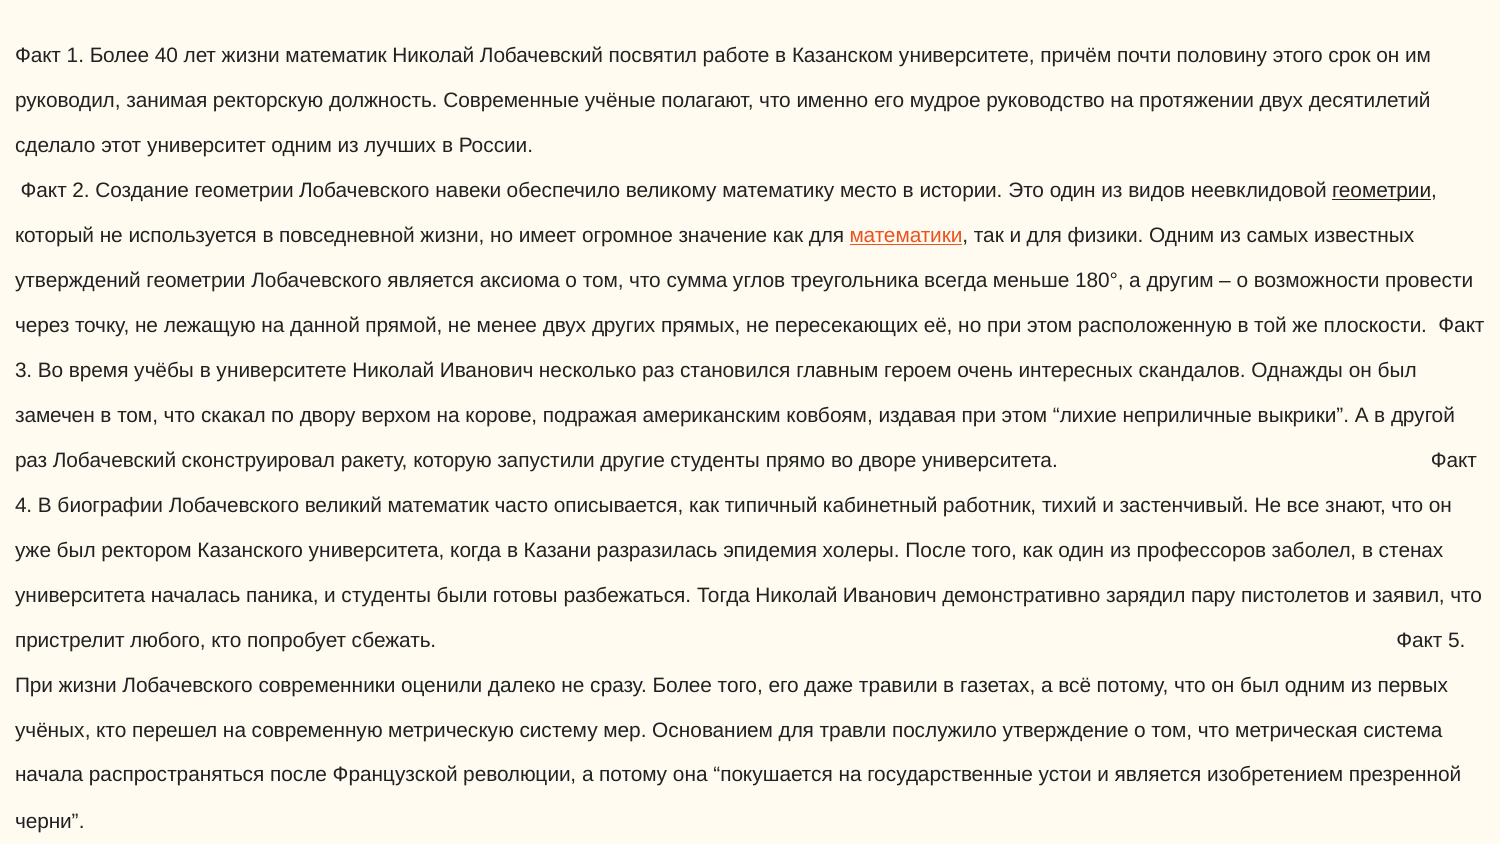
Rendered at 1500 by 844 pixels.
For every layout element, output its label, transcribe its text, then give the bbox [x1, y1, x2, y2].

text_box Факт 1. Более 40 лет жизни математик Николай Лобачевский посвятил работе в Казанском университете, причём почти половину этого срок он им руководил, занимая ректорскую должность. Современные учёные полагают, что именно его мудрое руководство на протяжении двух десятилетий сделало этот университет одним из лучших в России. Факт 2. Создание геометрии Лобачевского навеки обеспечило великому математику место в истории. Это один из видов неевклидовой геометрии, который не используется в повседневной жизни, но имеет огромное значение как для математики, так и для физики. Одним из самых известных утверждений геометрии Лобачевского является аксиома о том, что сумма углов треугольника всегда меньше 180°, а другим – о возможности провести через точку, не лежащую на данной прямой, не менее двух других прямых, не пересекающих её, но при этом расположенную в той же плоскости. Факт 3. Во время учёбы в университете Николай Иванович несколько раз становился главным героем очень интересных скандалов. Однажды он был замечен в том, что скакал по двору верхом на корове, подражая американским ковбоям, издавая при этом “лихие неприличные выкрики”. А в другой раз Лобачевский сконструировал ракету, которую запустили другие студенты прямо во дворе университета. Факт 4. В биографии Лобачевского великий математик часто описывается, как типичный кабинетный работник, тихий и застенчивый. Не все знают, что он уже был ректором Казанского университета, когда в Казани разразилась эпидемия холеры. После того, как один из профессоров заболел, в стенах университета началась паника, и студенты были готовы разбежаться. Тогда Николай Иванович демонстративно зарядил пару пистолетов и заявил, что пристрелит любого, кто попробует сбежать. Факт 5. При жизни Лобачевского современники оценили далеко не сразу. Более того, его даже травили в газетах, а всё потому, что он был одним из первых учёных, кто перешел на современную метрическую систему мер. Основанием для травли послужило утверждение о том, что метрическая система начала распространяться после Французской революции, а потому она “покушается на государственные устои и является изобретением презренной черни”. [0, 7, 1500, 844]
